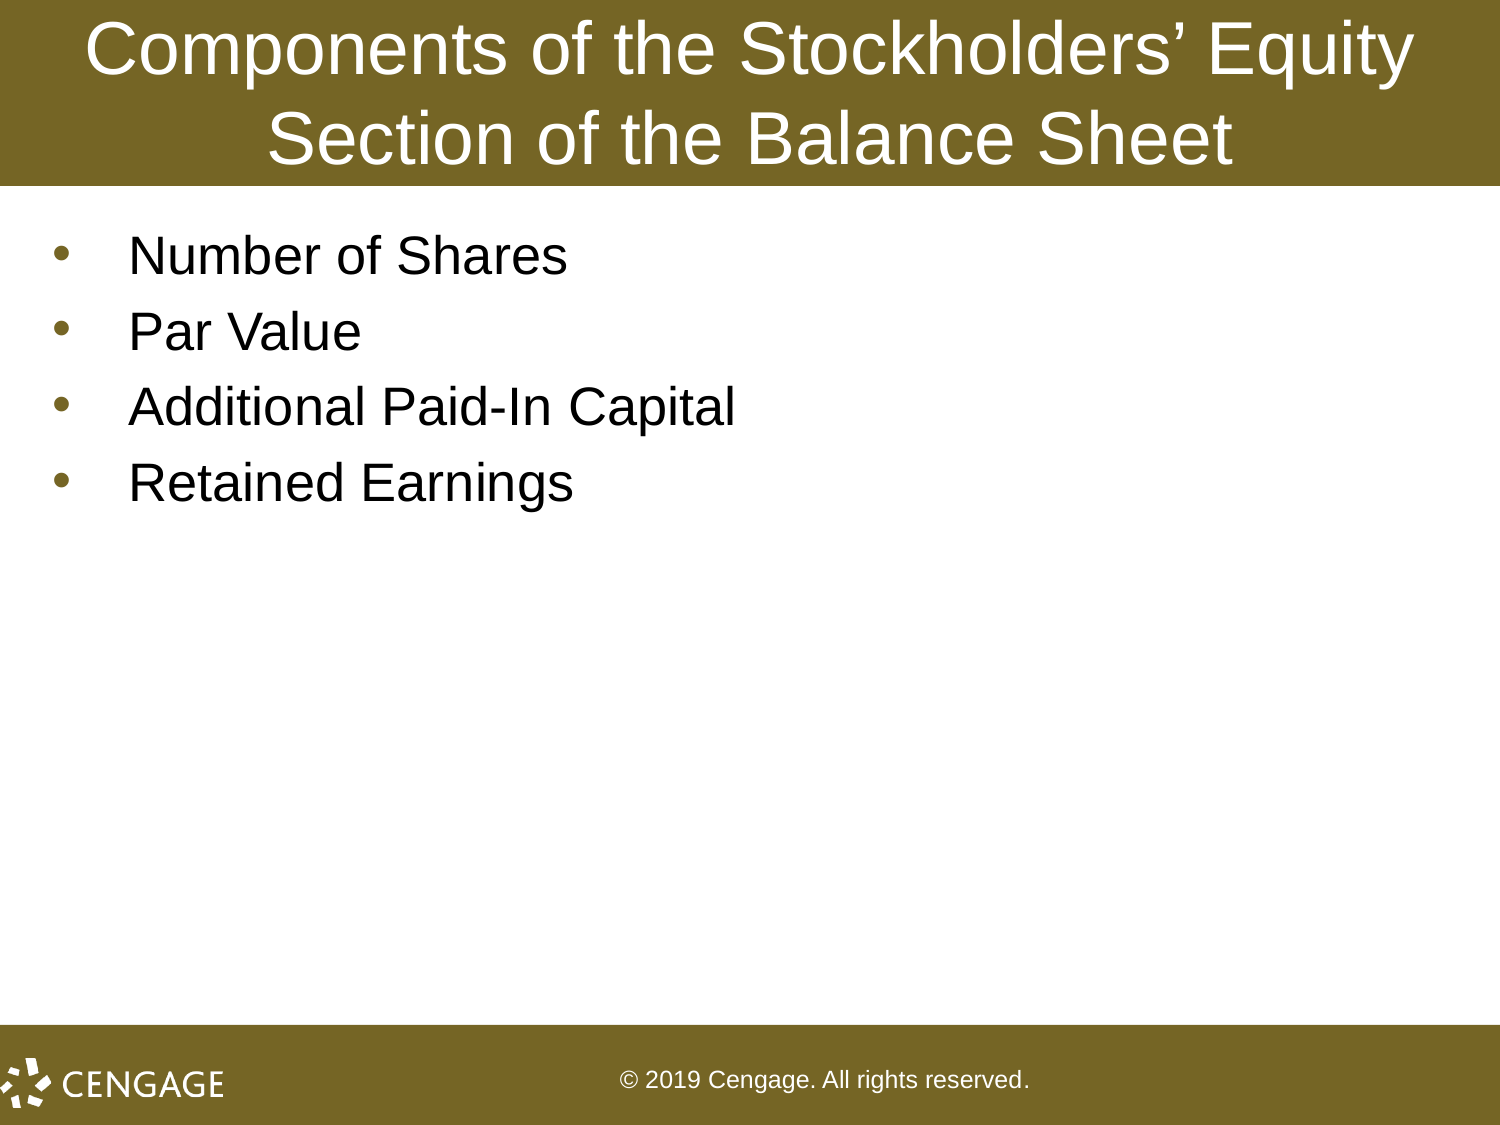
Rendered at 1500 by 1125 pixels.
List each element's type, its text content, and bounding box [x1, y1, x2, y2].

list Number of Shares Par Value Additional Paid-In Capital Retained Earnings [37, 212, 1475, 985]
title Components of the Stockholders’ Equity Section of the Balance Sheet [7, 4, 1493, 175]
picture [0, 1058, 223, 1108]
